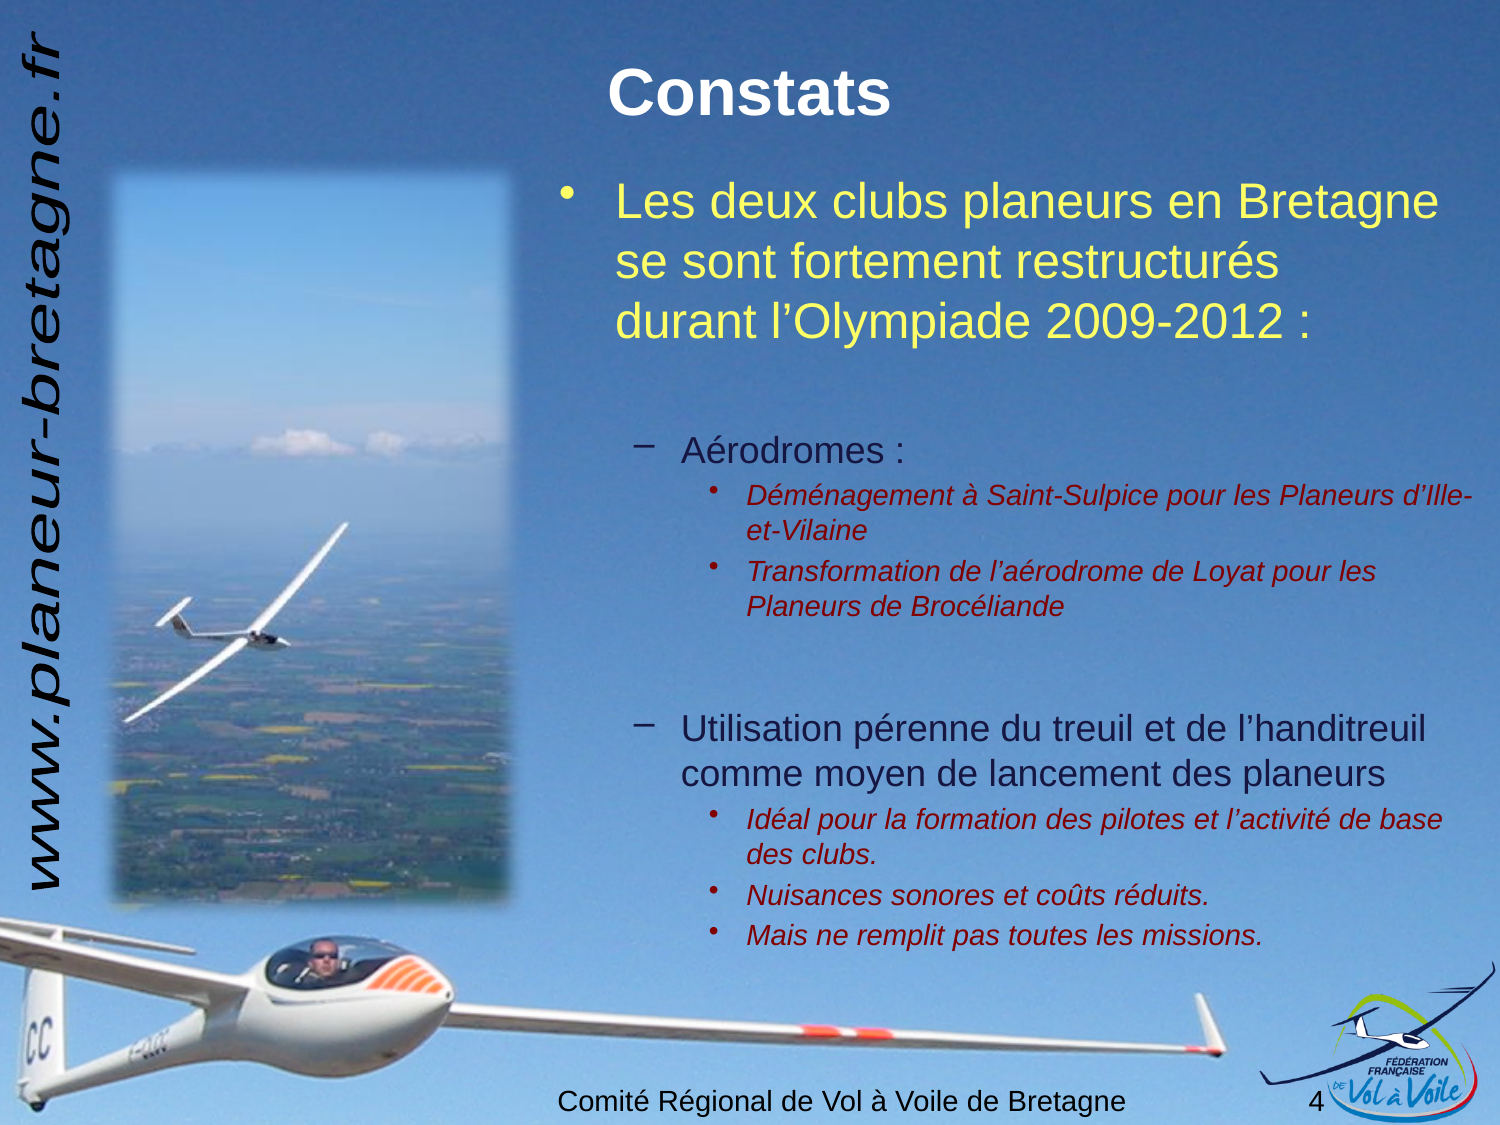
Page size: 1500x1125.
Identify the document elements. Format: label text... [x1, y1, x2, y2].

title Constats [74, 44, 1426, 133]
picture [0, 0, 1500, 1125]
list Les deux clubs planeurs en Bretagne se sont fortement restructurés durant l’Olympiade 2009-2012 : Aérodromes : Déménagement à Saint-Sulpice pour les Planeurs d’Ille-et-Vilaine Transformation de l’aérodrome de Loyat pour les Planeurs de Brocéliande Utilisation pérenne du treuil et de l’handitreuil comme moyen de lancement des planeurs Idéal pour la formation des pilotes et l’activité de base des clubs. Nuisances sonores et coûts réduits. Mais ne remplit pas toutes les missions. [544, 160, 1500, 983]
